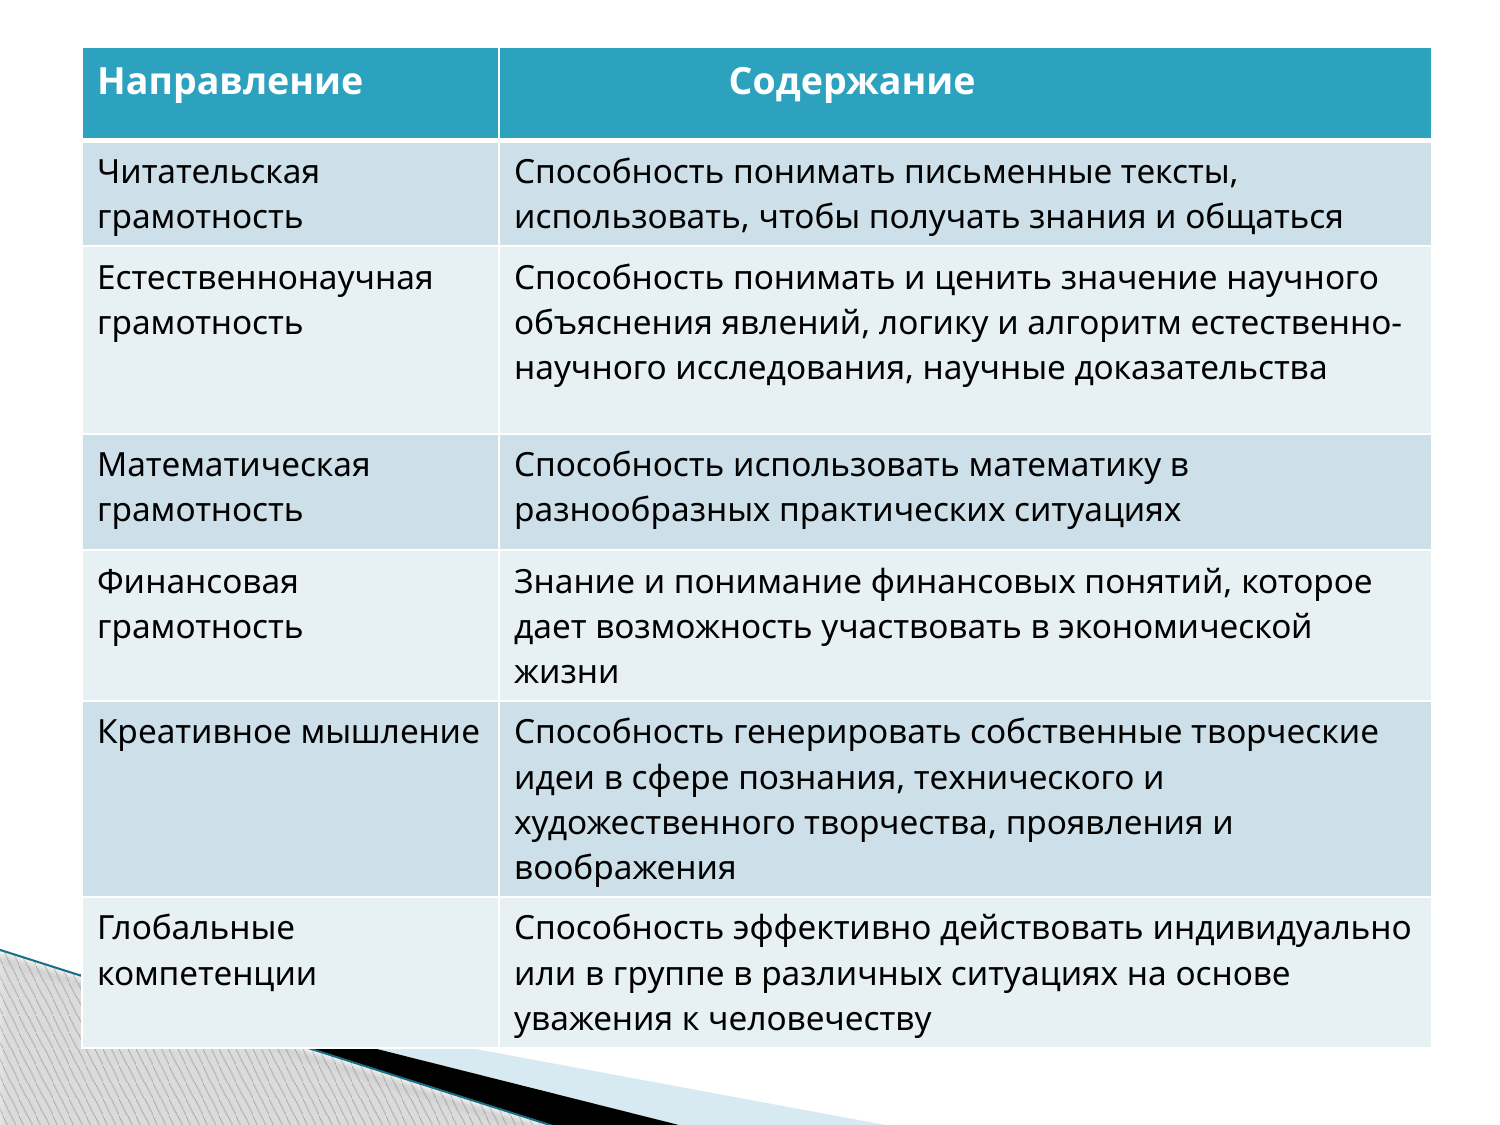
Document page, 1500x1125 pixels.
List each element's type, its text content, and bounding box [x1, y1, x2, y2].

table_cell Способность эффективно действовать индивидуально или в группе в различных ситуациях на основе уважения к человечеству [500, 898, 1431, 1047]
table_cell Способность генерировать собственные творческие идеи в сфере познания, технического и художественного творчества, проявления и воображения [500, 702, 1431, 896]
table_cell Читательская грамотность [83, 143, 498, 245]
table_cell Креативное мышление [83, 702, 498, 896]
table_cell Глобальные компетенции [83, 898, 498, 1047]
table_header Содержание [500, 48, 1431, 138]
table_cell Финансовая грамотность [83, 551, 498, 700]
table_cell Способность понимать и ценить значение научного объяснения явлений, логику и алгоритм естественно-научного исследования, научные доказательства [500, 247, 1431, 433]
table_cell Знание и понимание финансовых понятий, которое дает возможность участвовать в экономической жизни [500, 551, 1431, 700]
table_cell Способность использовать математику в разнообразных практических ситуациях [500, 435, 1431, 549]
table_header Направление [83, 48, 498, 138]
table_cell Способность понимать письменные тексты, использовать, чтобы получать знания и общаться [500, 143, 1431, 245]
table_cell Естественнонаучная грамотность [83, 247, 498, 433]
table_cell Математическая грамотность [83, 435, 498, 549]
